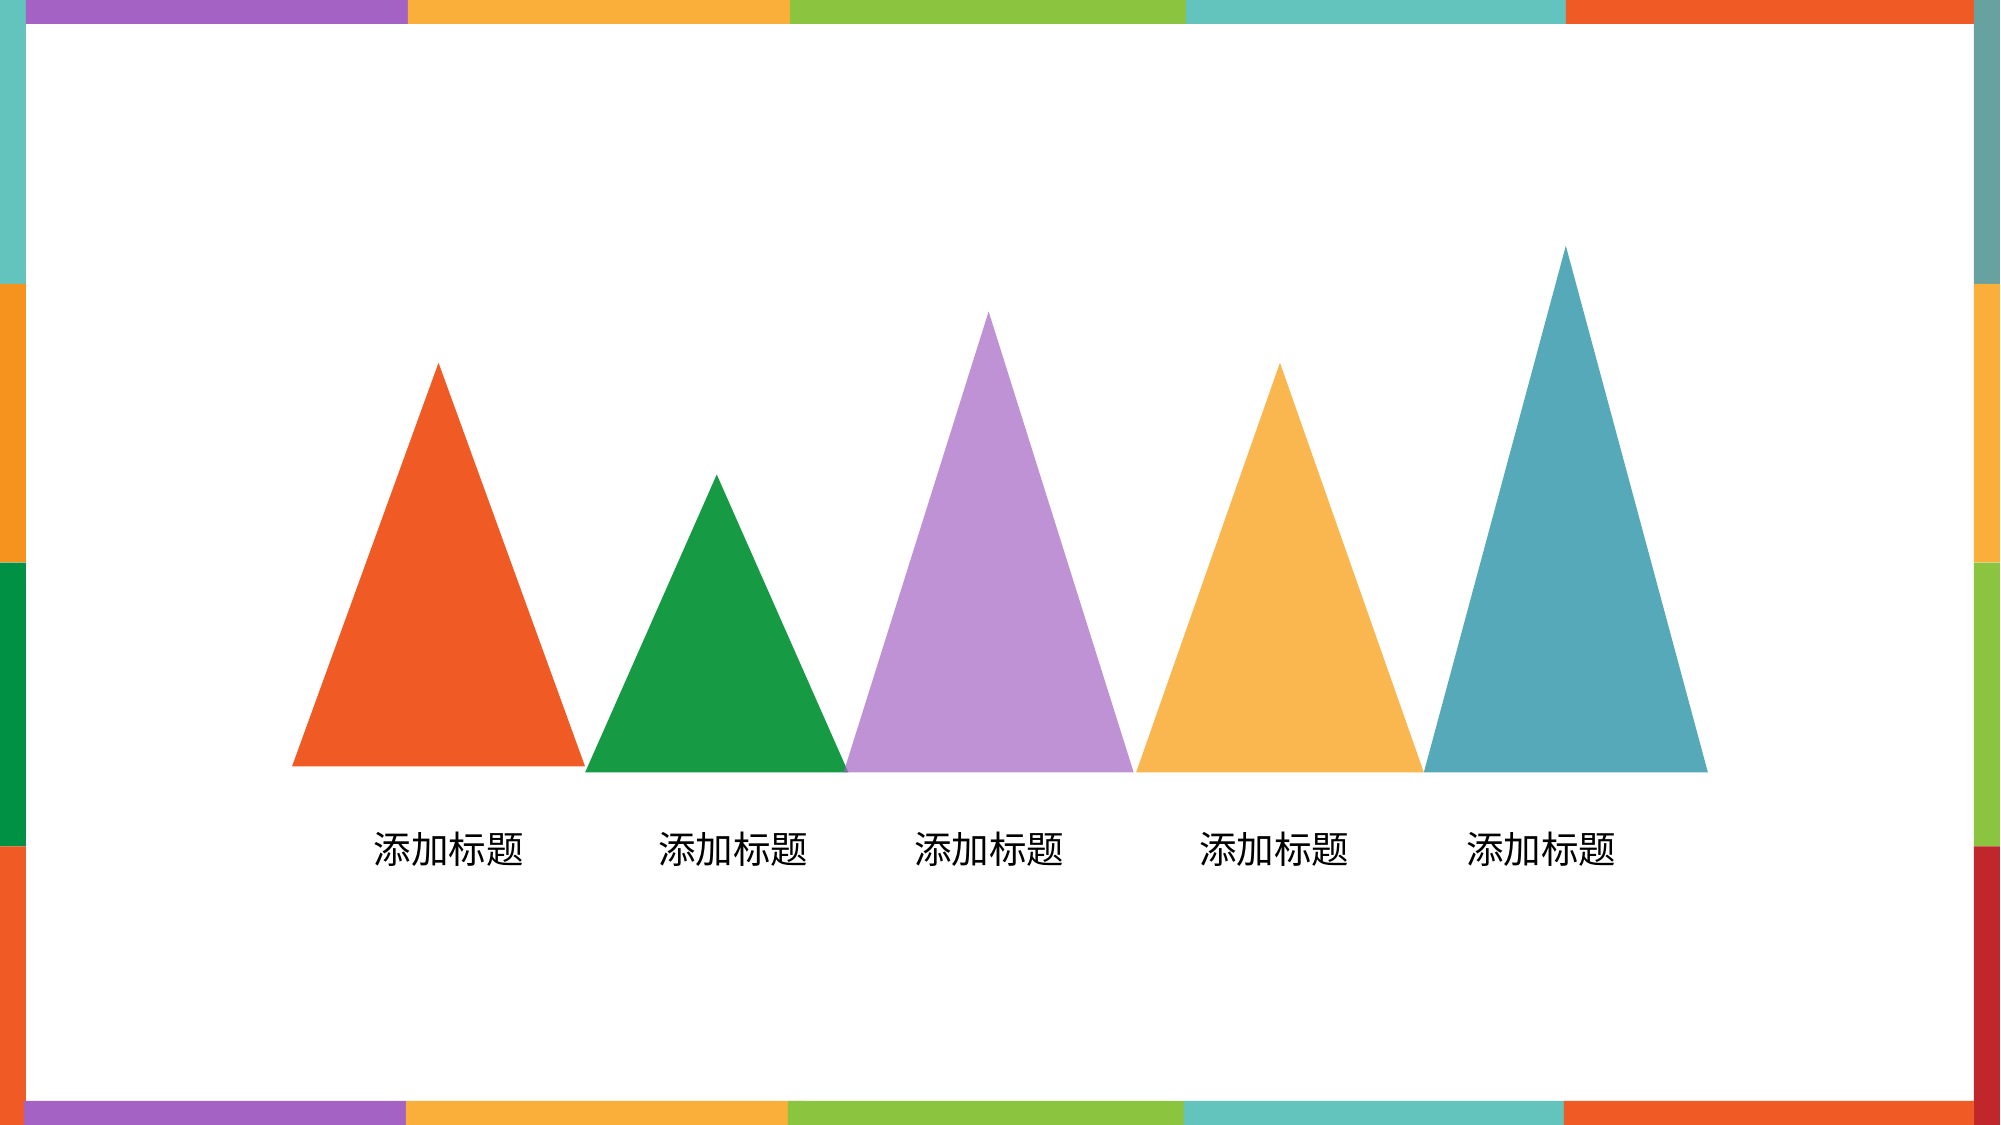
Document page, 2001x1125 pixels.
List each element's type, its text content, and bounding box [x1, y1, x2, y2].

text_box 添加标题 [1451, 818, 1640, 879]
text_box 添加标题 [358, 818, 547, 879]
text_box 添加标题 [643, 818, 832, 879]
text_box [1136, 362, 1424, 773]
text_box [1424, 245, 1708, 773]
text_box 添加标题 [899, 818, 1088, 879]
text_box [292, 362, 586, 767]
text_box 添加标题 [1184, 818, 1373, 879]
text_box [585, 474, 845, 773]
text_box [843, 311, 1134, 773]
